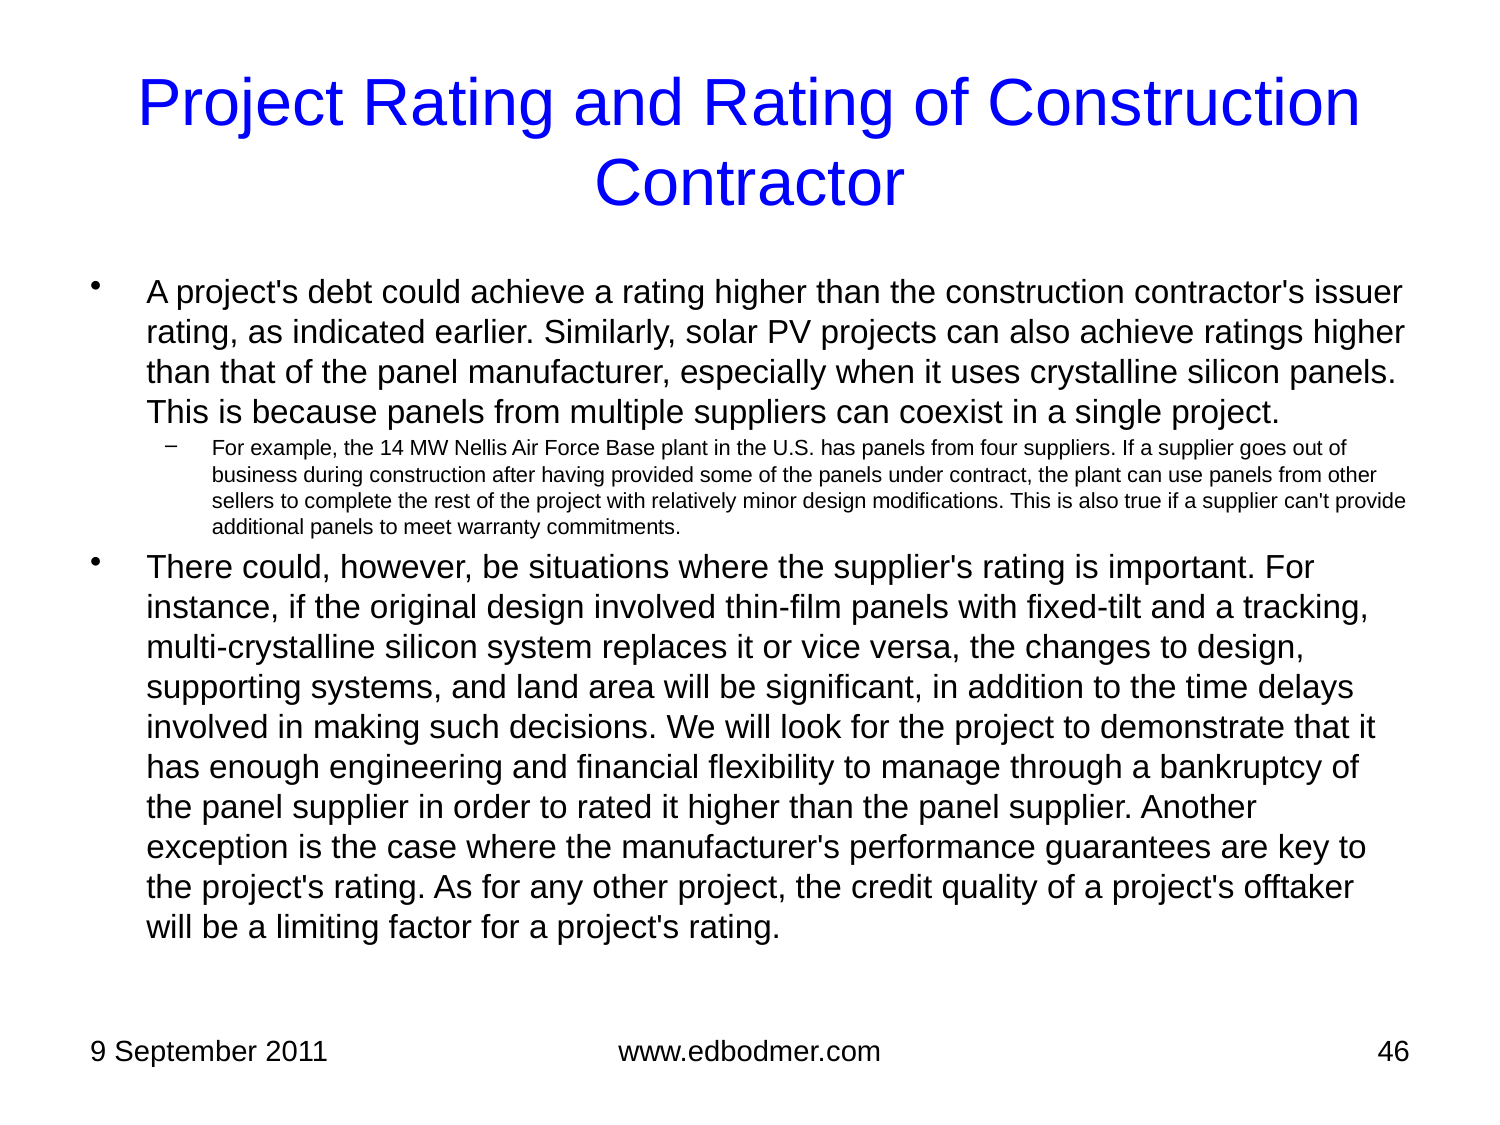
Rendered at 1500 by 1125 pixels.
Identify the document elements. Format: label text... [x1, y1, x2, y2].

list A project's debt could achieve a rating higher than the construction contractor's issuer rating, as indicated earlier. Similarly, solar PV projects can also achieve ratings higher than that of the panel manufacturer, especially when it uses crystalline silicon panels. This is because panels from multiple suppliers can coexist in a single project. For example, the 14 MW Nellis Air Force Base plant in the U.S. has panels from four suppliers. If a supplier goes out of business during construction after having provided some of the panels under contract, the plant can use panels from other sellers to complete the rest of the project with relatively minor design modifications. This is also true if a supplier can't provide additional panels to meet warranty commitments. There could, however, be situations where the supplier's rating is important. For instance, if the original design involved thin-film panels with fixed-tilt and a tracking, multi-crystalline silicon system replaces it or vice versa, the changes to design, supporting systems, and land area will be significant, in addition to the time delays involved in making such decisions. We will look for the project to demonstrate that it has enough engineering and financial flexibility to manage through a bankruptcy of the panel supplier in order to rated it higher than the panel supplier. Another exception is the case where the manufacturer's performance guarantees are key to the project's rating. As for any other project, the credit quality of a project's offtaker will be a limiting factor for a project's rating. [74, 262, 1426, 1006]
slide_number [74, 1024, 426, 1103]
title Project Rating and Rating of Construction Contractor [74, 44, 1426, 233]
footer www.edbodmer.com [512, 1024, 988, 1103]
slide_number 46 [1074, 1024, 1426, 1103]
